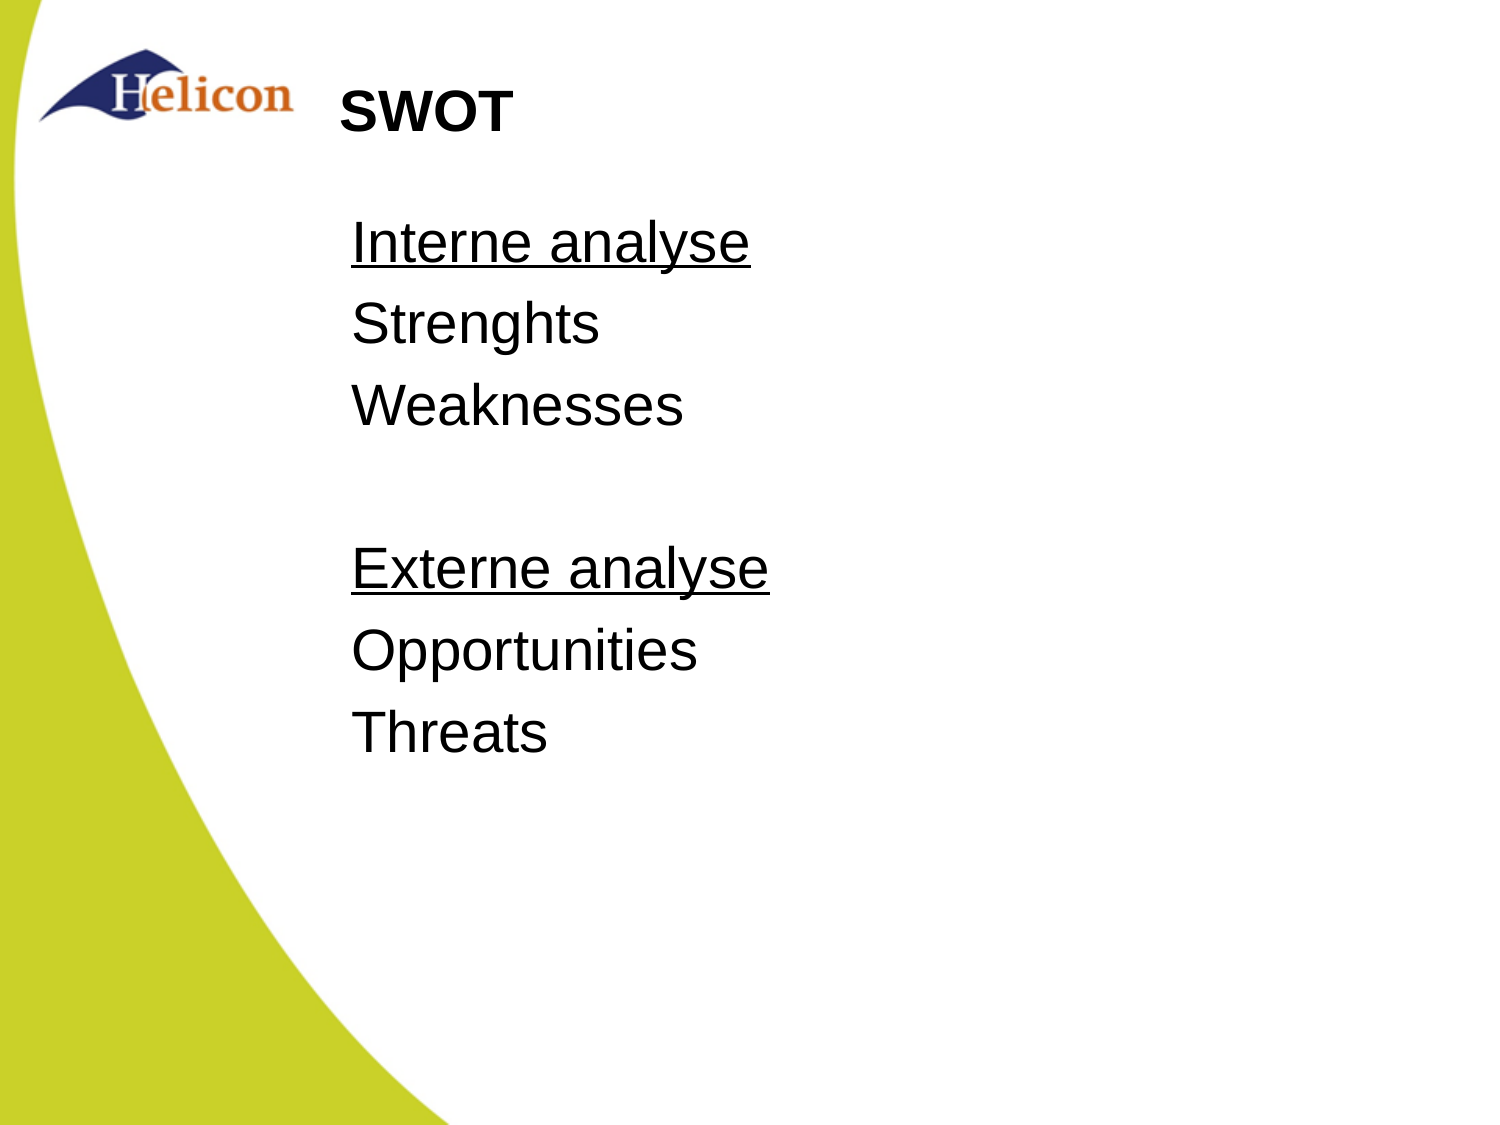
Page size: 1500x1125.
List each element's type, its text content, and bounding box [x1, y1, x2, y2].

list Interne analyse Strenghts Weaknesses Externe analyse Opportunities Threats [336, 196, 1425, 1005]
picture [0, 0, 1500, 1125]
title SWOT [324, 54, 1415, 161]
